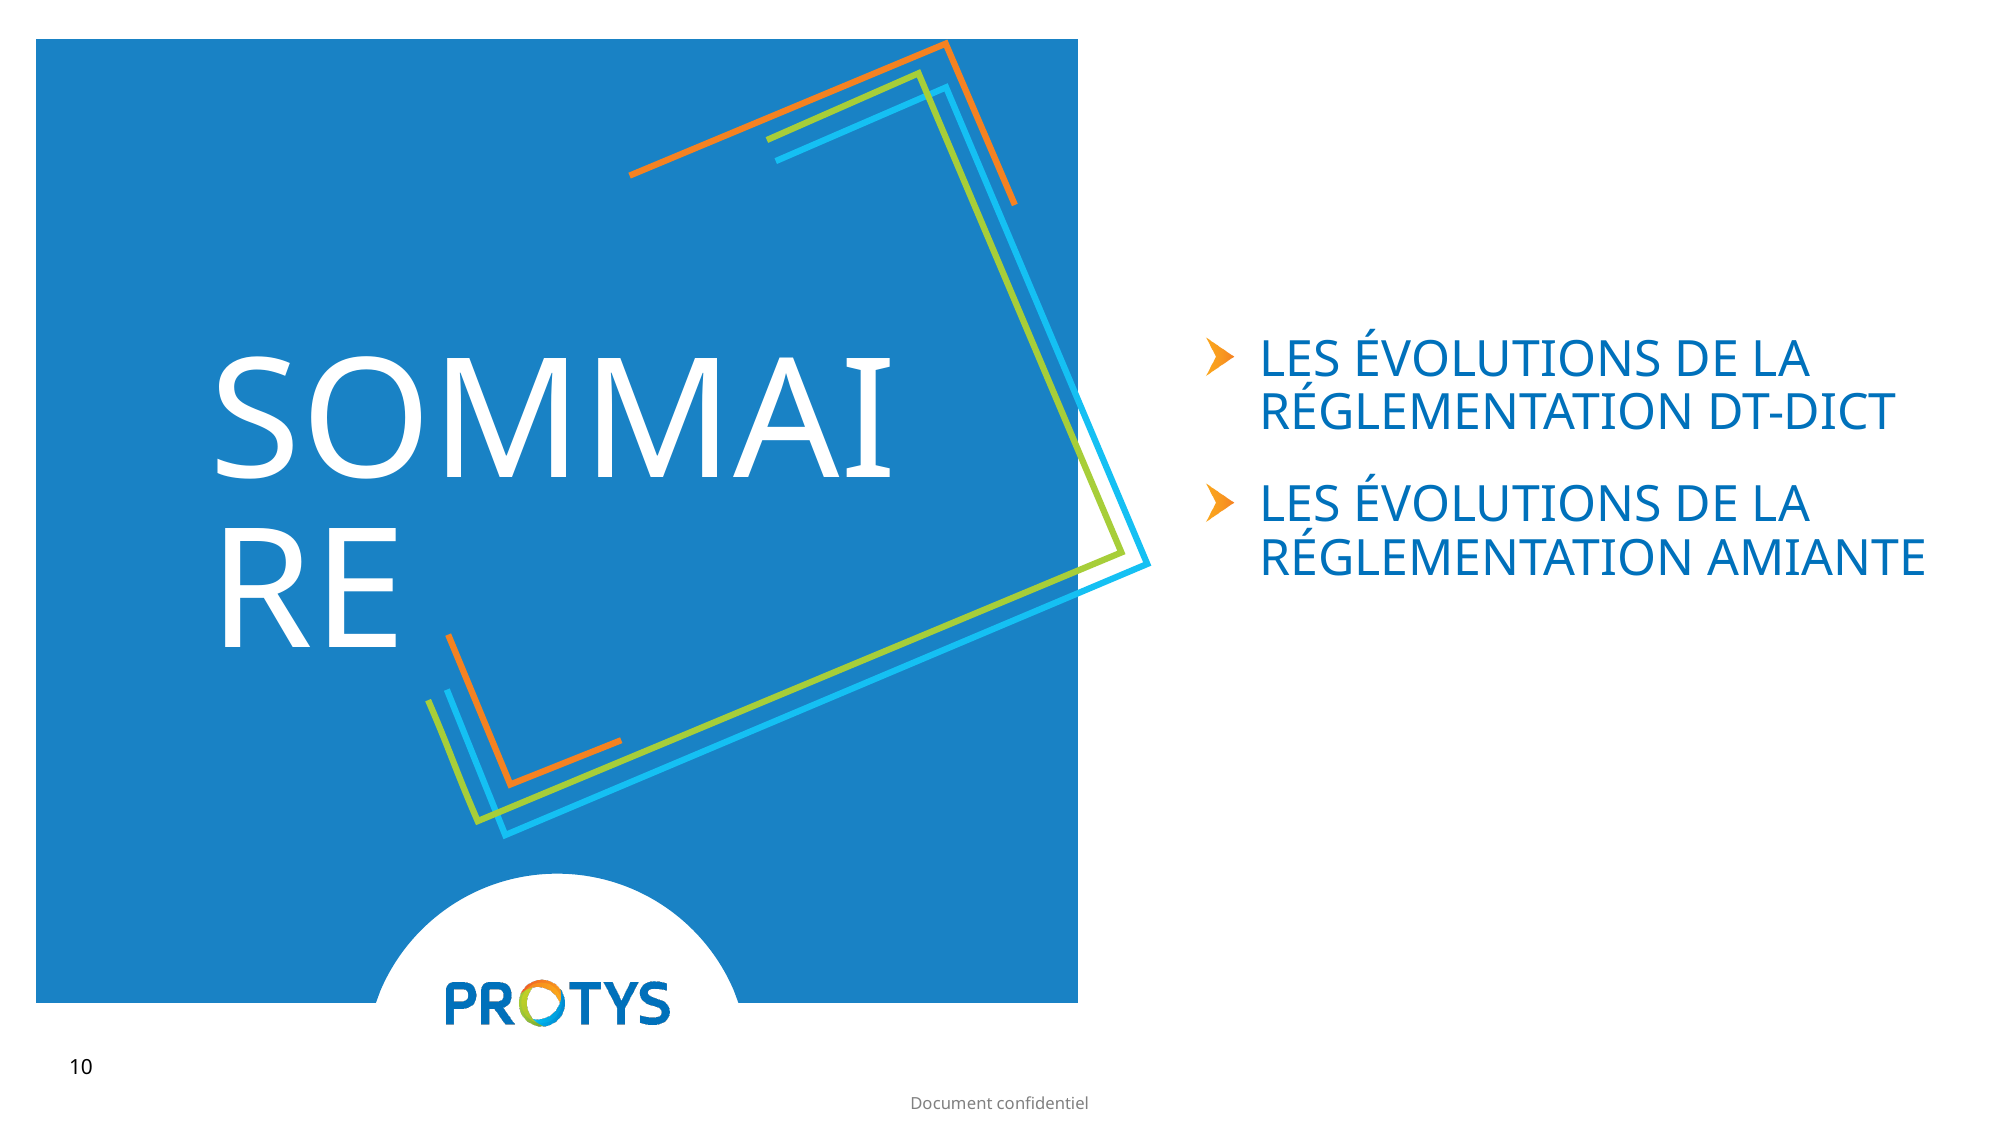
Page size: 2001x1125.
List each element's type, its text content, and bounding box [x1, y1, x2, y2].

subtitle Les évolutions de la réglementation dt-dict Les évolutions de la réglementation amiante [1203, 332, 1960, 589]
title sommaire [209, 341, 976, 514]
picture [443, 978, 671, 1028]
picture [1203, 335, 1237, 378]
slide_number 10 [42, 1055, 120, 1078]
picture [1203, 481, 1237, 524]
